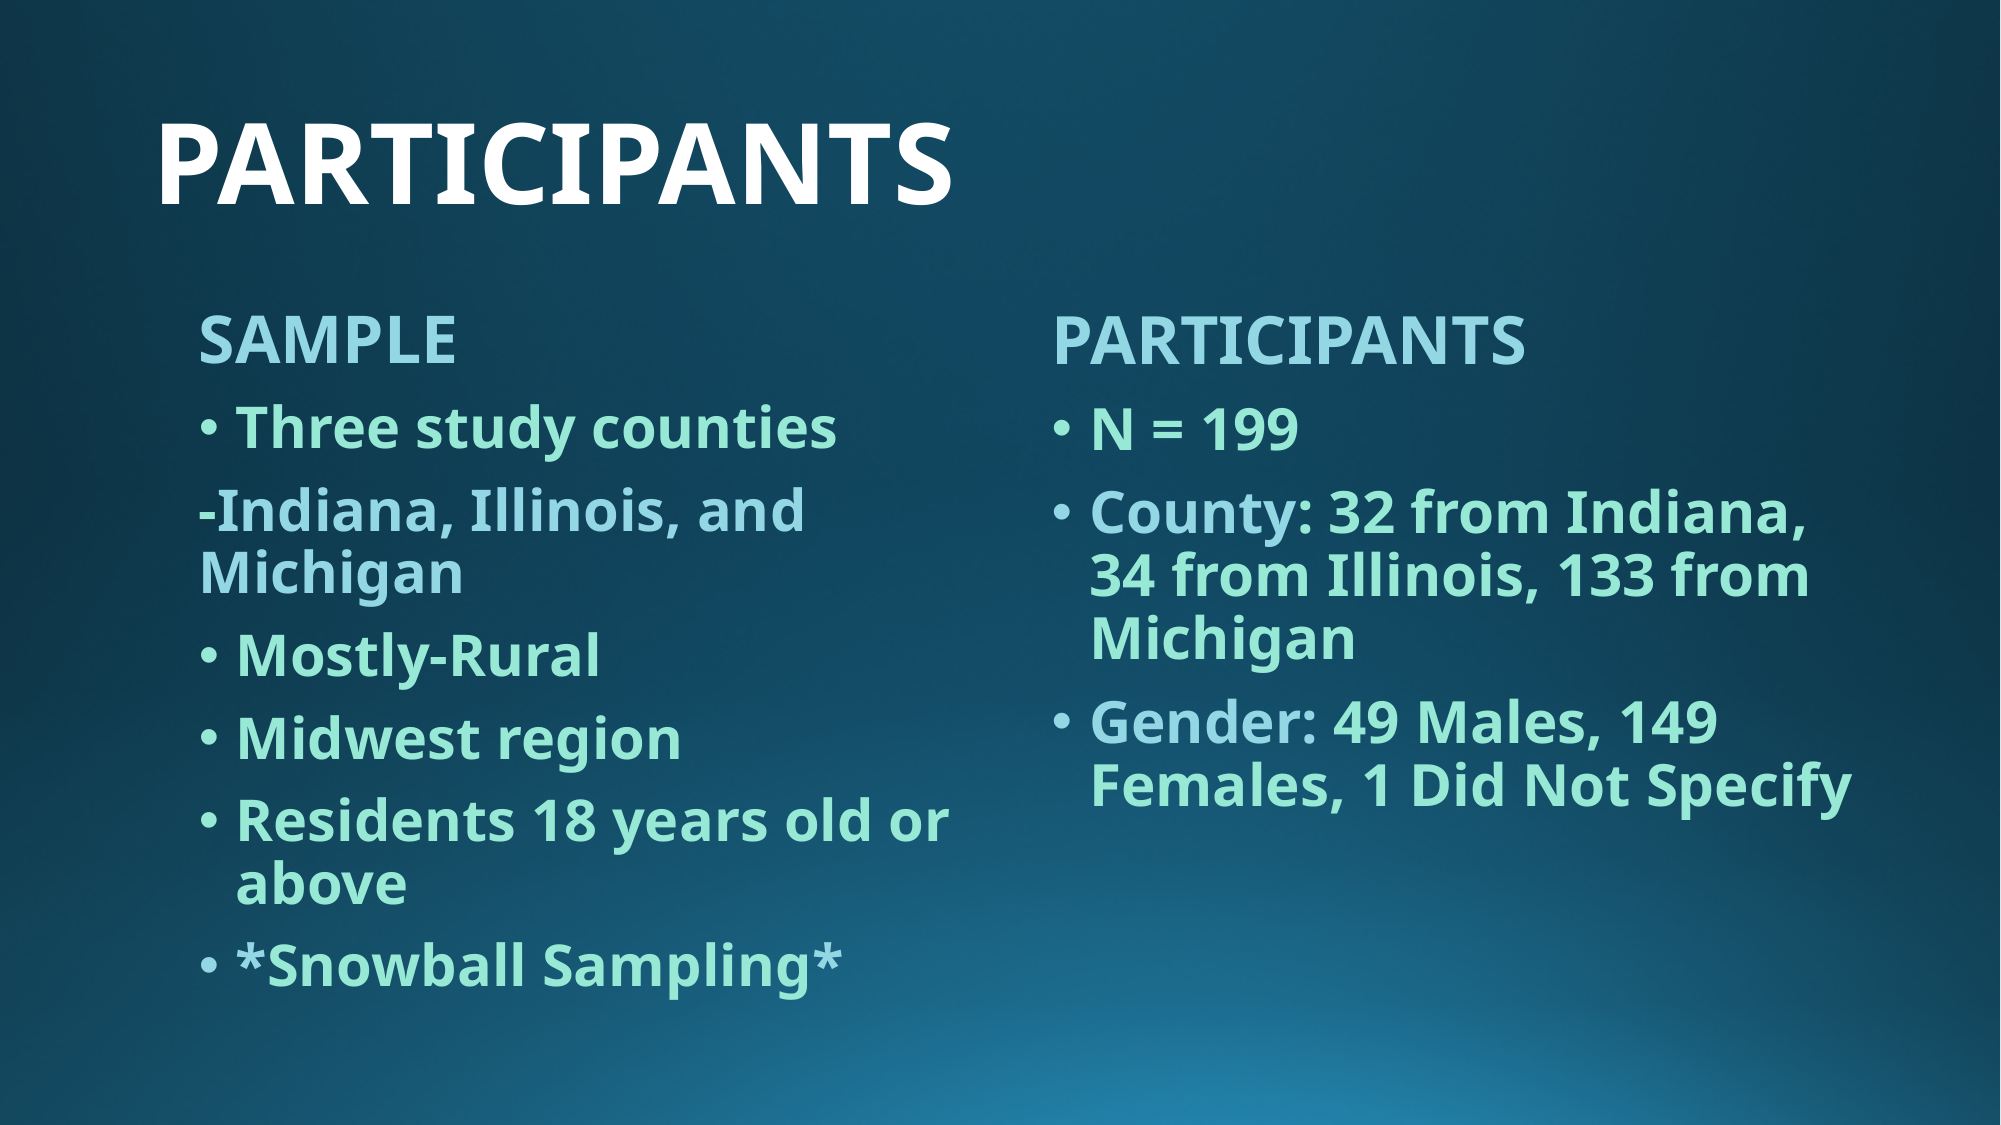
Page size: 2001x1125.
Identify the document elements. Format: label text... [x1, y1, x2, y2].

list SAMPLE Three study counties -Indiana, Illinois, and Michigan Mostly-Rural Midwest region Residents 18 years old or above *Snowball Sampling* [183, 299, 1009, 1014]
picture [0, 0, 2001, 1125]
list PARTICIPANTS N = 199 County: 32 from Indiana, 34 from Illinois, 133 from Michigan Gender: 49 Males, 149 Females, 1 Did Not Specify [1036, 299, 1889, 1014]
title PARTICIPANTS [137, 59, 1863, 278]
